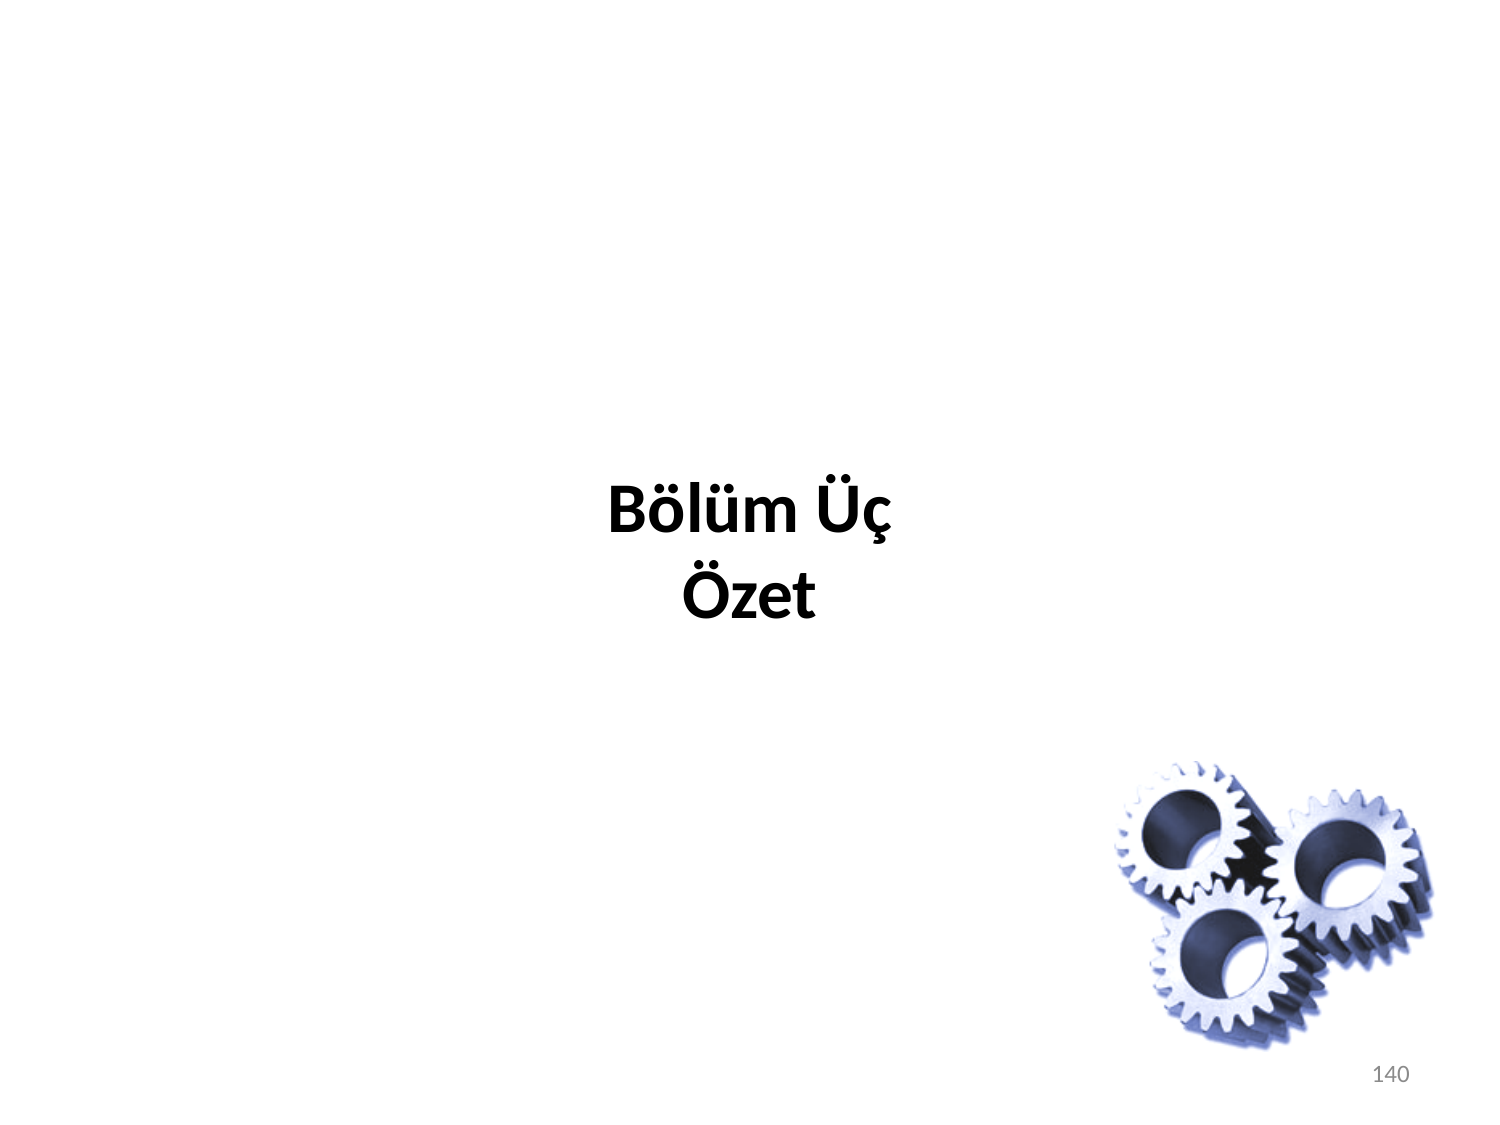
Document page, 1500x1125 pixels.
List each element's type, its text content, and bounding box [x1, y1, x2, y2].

title Bölüm Üç Özet [74, 452, 1426, 641]
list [1112, 761, 1436, 1052]
slide_number 140 [1074, 1042, 1425, 1103]
